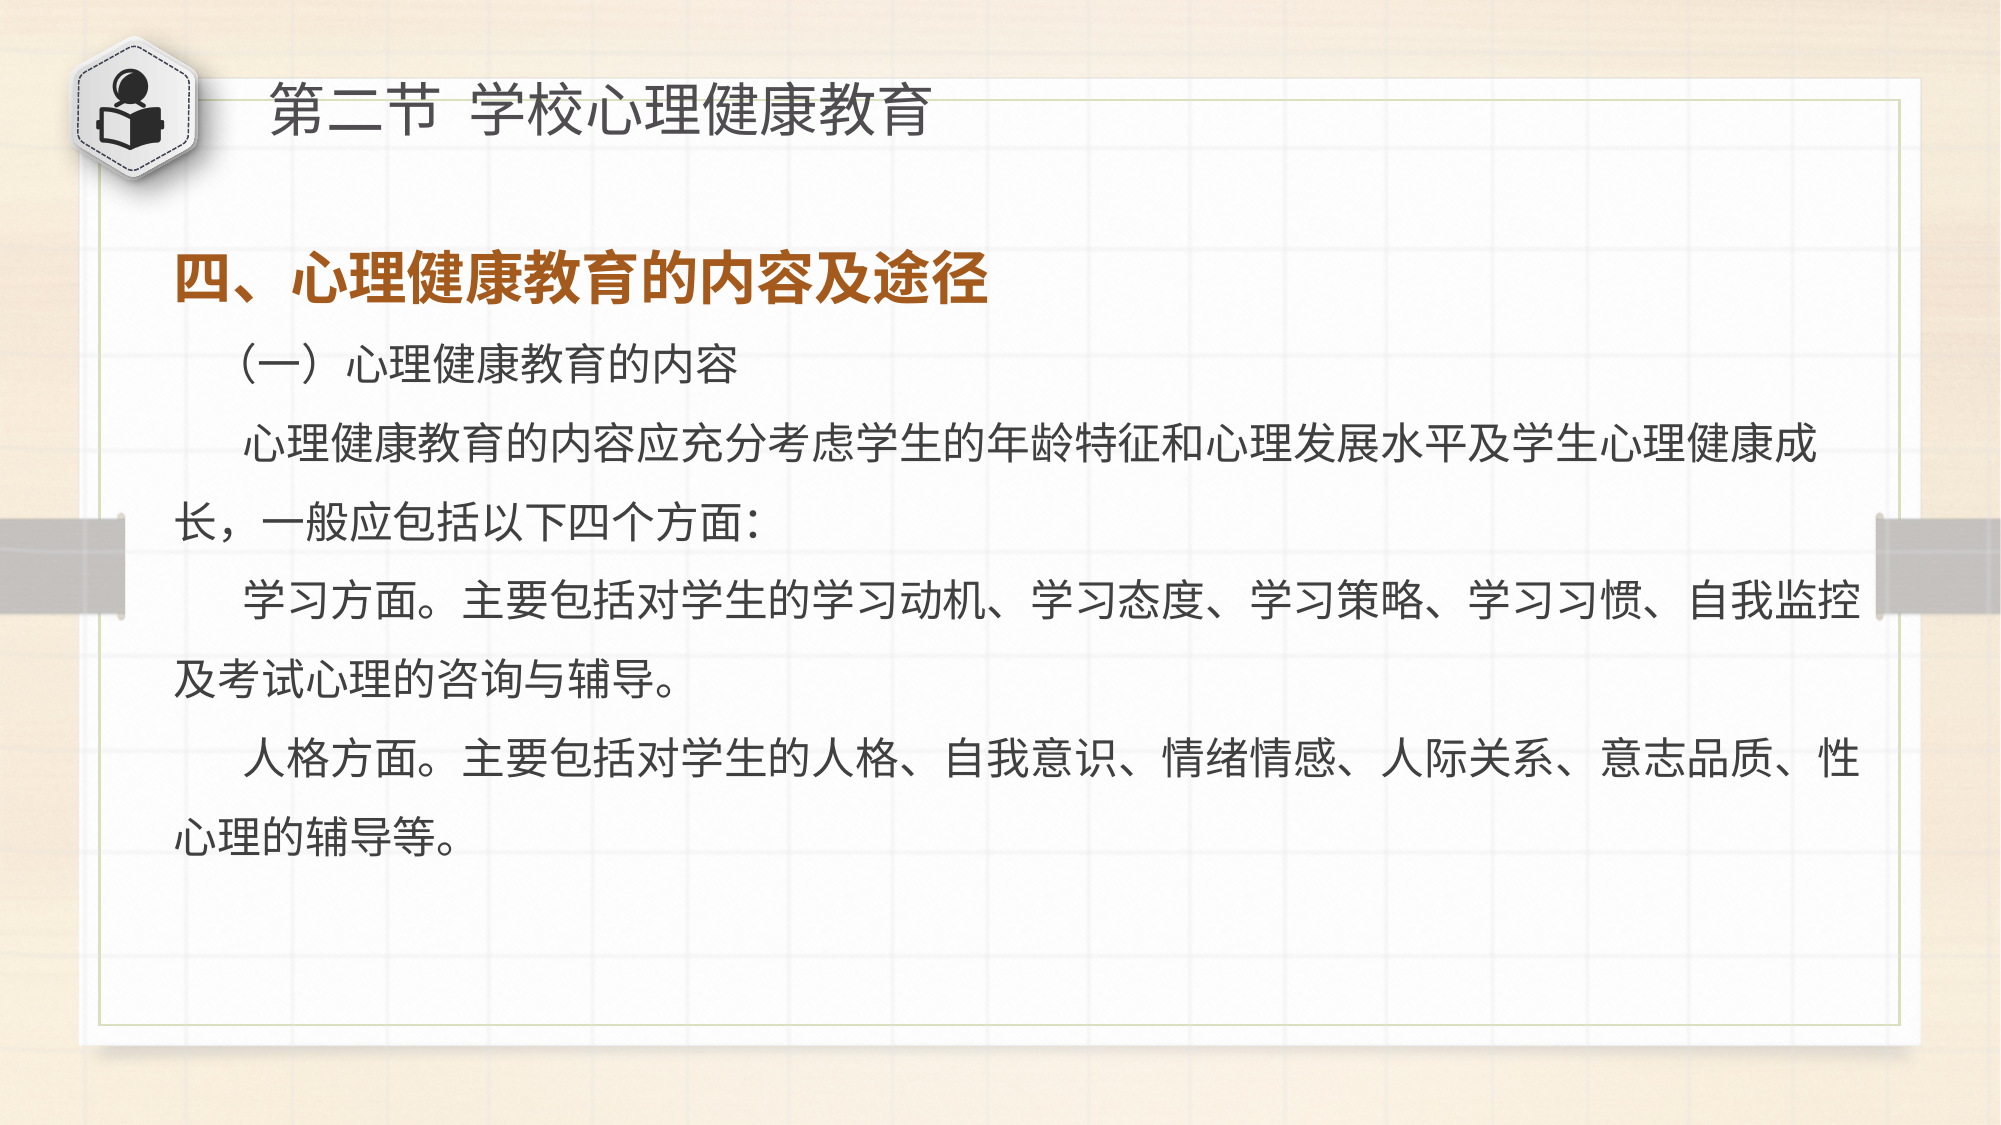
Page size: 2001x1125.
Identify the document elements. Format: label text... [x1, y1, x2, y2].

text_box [61, 43, 206, 173]
text_box 四、心理健康教育的内容及途径 （一）心理健康教育的内容 心理健康教育的内容应充分考虑学生的年龄特征和心理发展水平及学生心理健康成 长，一般应包括以下四个方面： 学习方面。主要包括对学生的学习动机、学习态度、学习策略、学习习惯、自我监控及考试心理的咨询与辅导。 人格方面。主要包括对学生的人格、自我意识、情绪情感、人际关系、意志品质、性心理的辅导等。 [159, 198, 1879, 1027]
picture [0, 0, 2001, 1125]
text_box 第二节 学校心理健康教育 [253, 65, 1660, 150]
